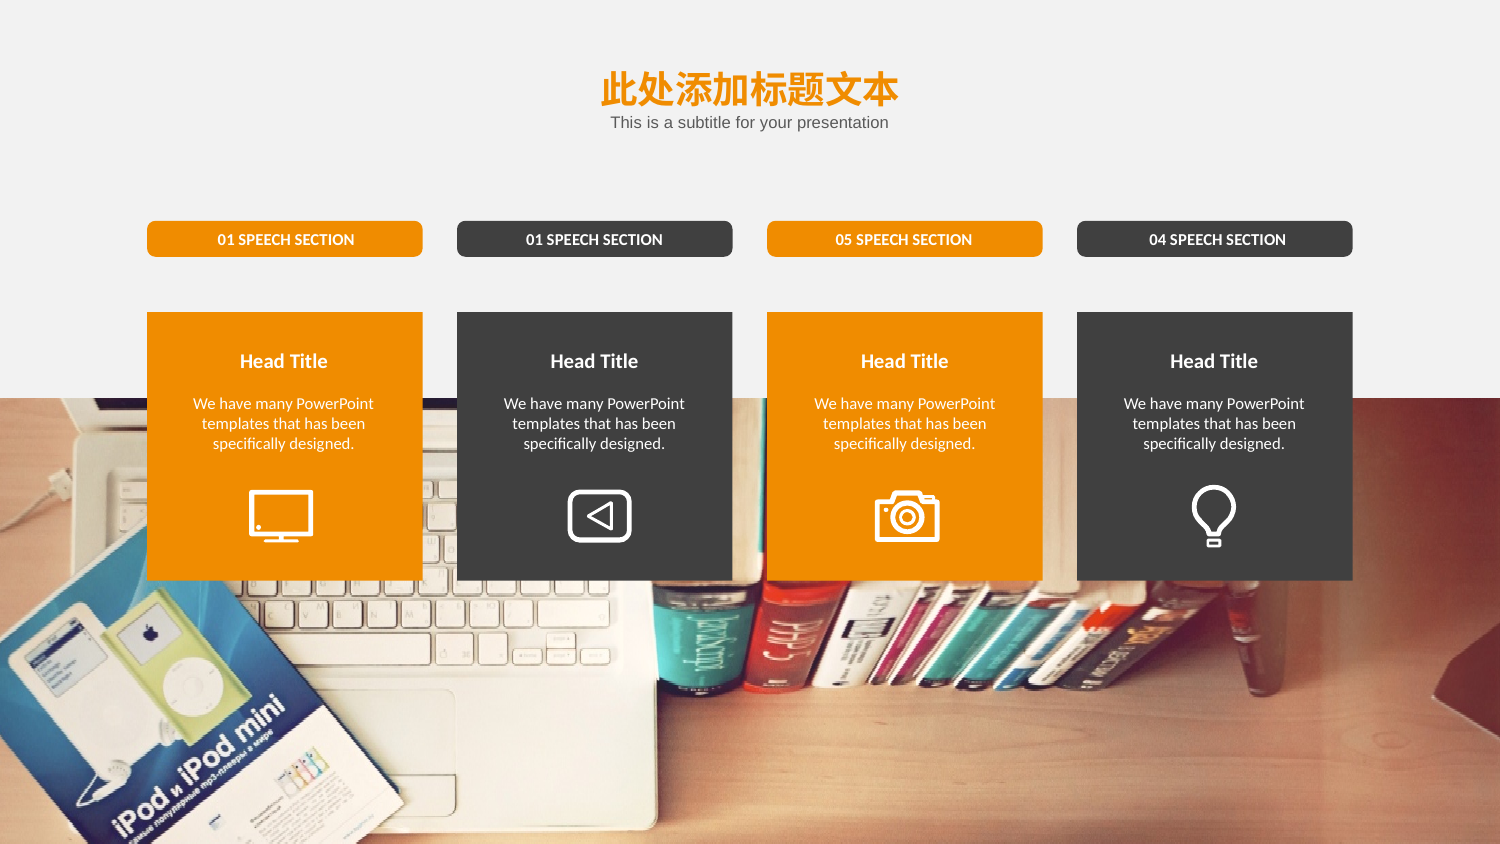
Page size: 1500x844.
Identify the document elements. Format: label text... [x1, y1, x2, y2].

text_box 05 SPEECH SECTION [820, 221, 988, 256]
text_box [457, 220, 733, 257]
text_box [457, 312, 733, 581]
text_box 04 SPEECH SECTION [1134, 221, 1302, 256]
text_box Head Title We have many PowerPoint templates that has been specifically designed. [165, 348, 402, 454]
text_box 01 SPEECH SECTION [202, 221, 370, 256]
text_box [567, 489, 632, 543]
text_box [767, 220, 1043, 257]
text_box [1191, 484, 1237, 537]
text_box 此处添加标题文本 [567, 58, 933, 119]
text_box [0, 398, 1500, 844]
text_box [767, 312, 1043, 581]
text_box [147, 220, 423, 257]
text_box This is a subtitle for your presentation [602, 112, 898, 133]
text_box 01 SPEECH SECTION [511, 221, 678, 256]
text_box Head Title We have many PowerPoint templates that has been specifically designed. [786, 348, 1024, 454]
text_box [874, 490, 940, 542]
text_box Head Title We have many PowerPoint templates that has been specifically designed. [1096, 348, 1333, 454]
text_box [249, 489, 314, 543]
text_box [1077, 220, 1353, 257]
text_box [147, 312, 423, 581]
text_box [1077, 312, 1353, 581]
text_box Head Title We have many PowerPoint templates that has been specifically designed. [476, 348, 713, 454]
text_box [1206, 538, 1222, 548]
